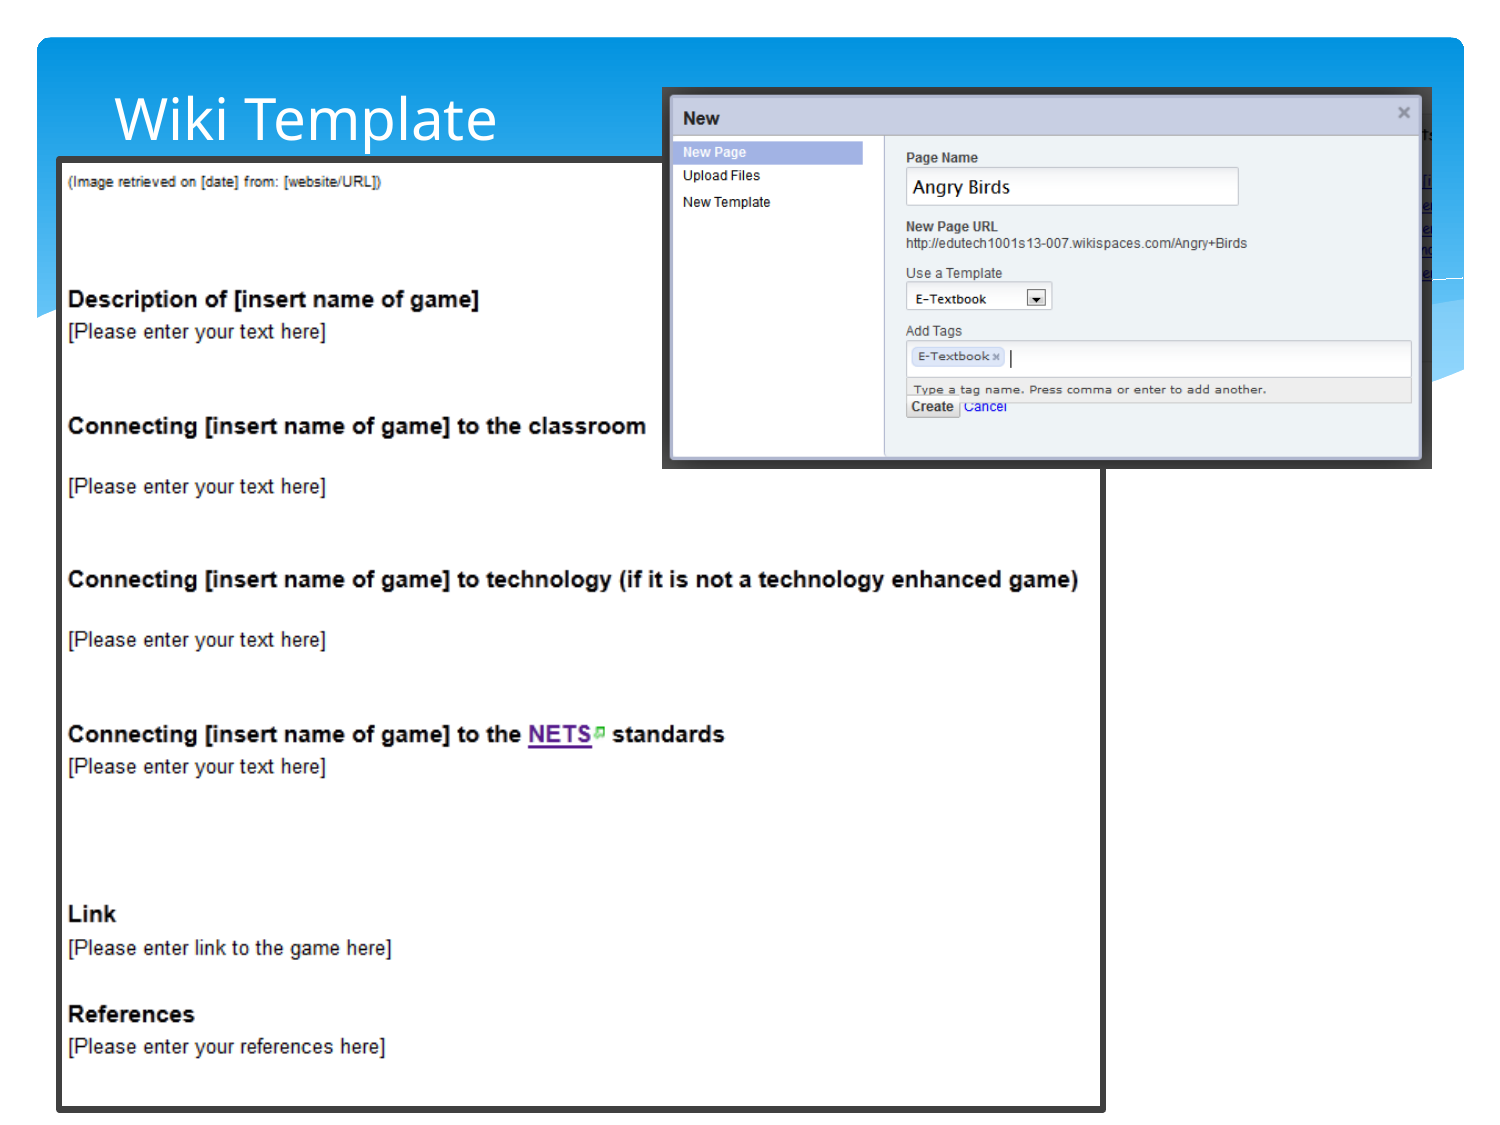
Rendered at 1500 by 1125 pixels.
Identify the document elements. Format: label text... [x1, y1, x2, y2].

text_box Wiki Template [99, 75, 550, 160]
picture [62, 88, 1432, 1107]
